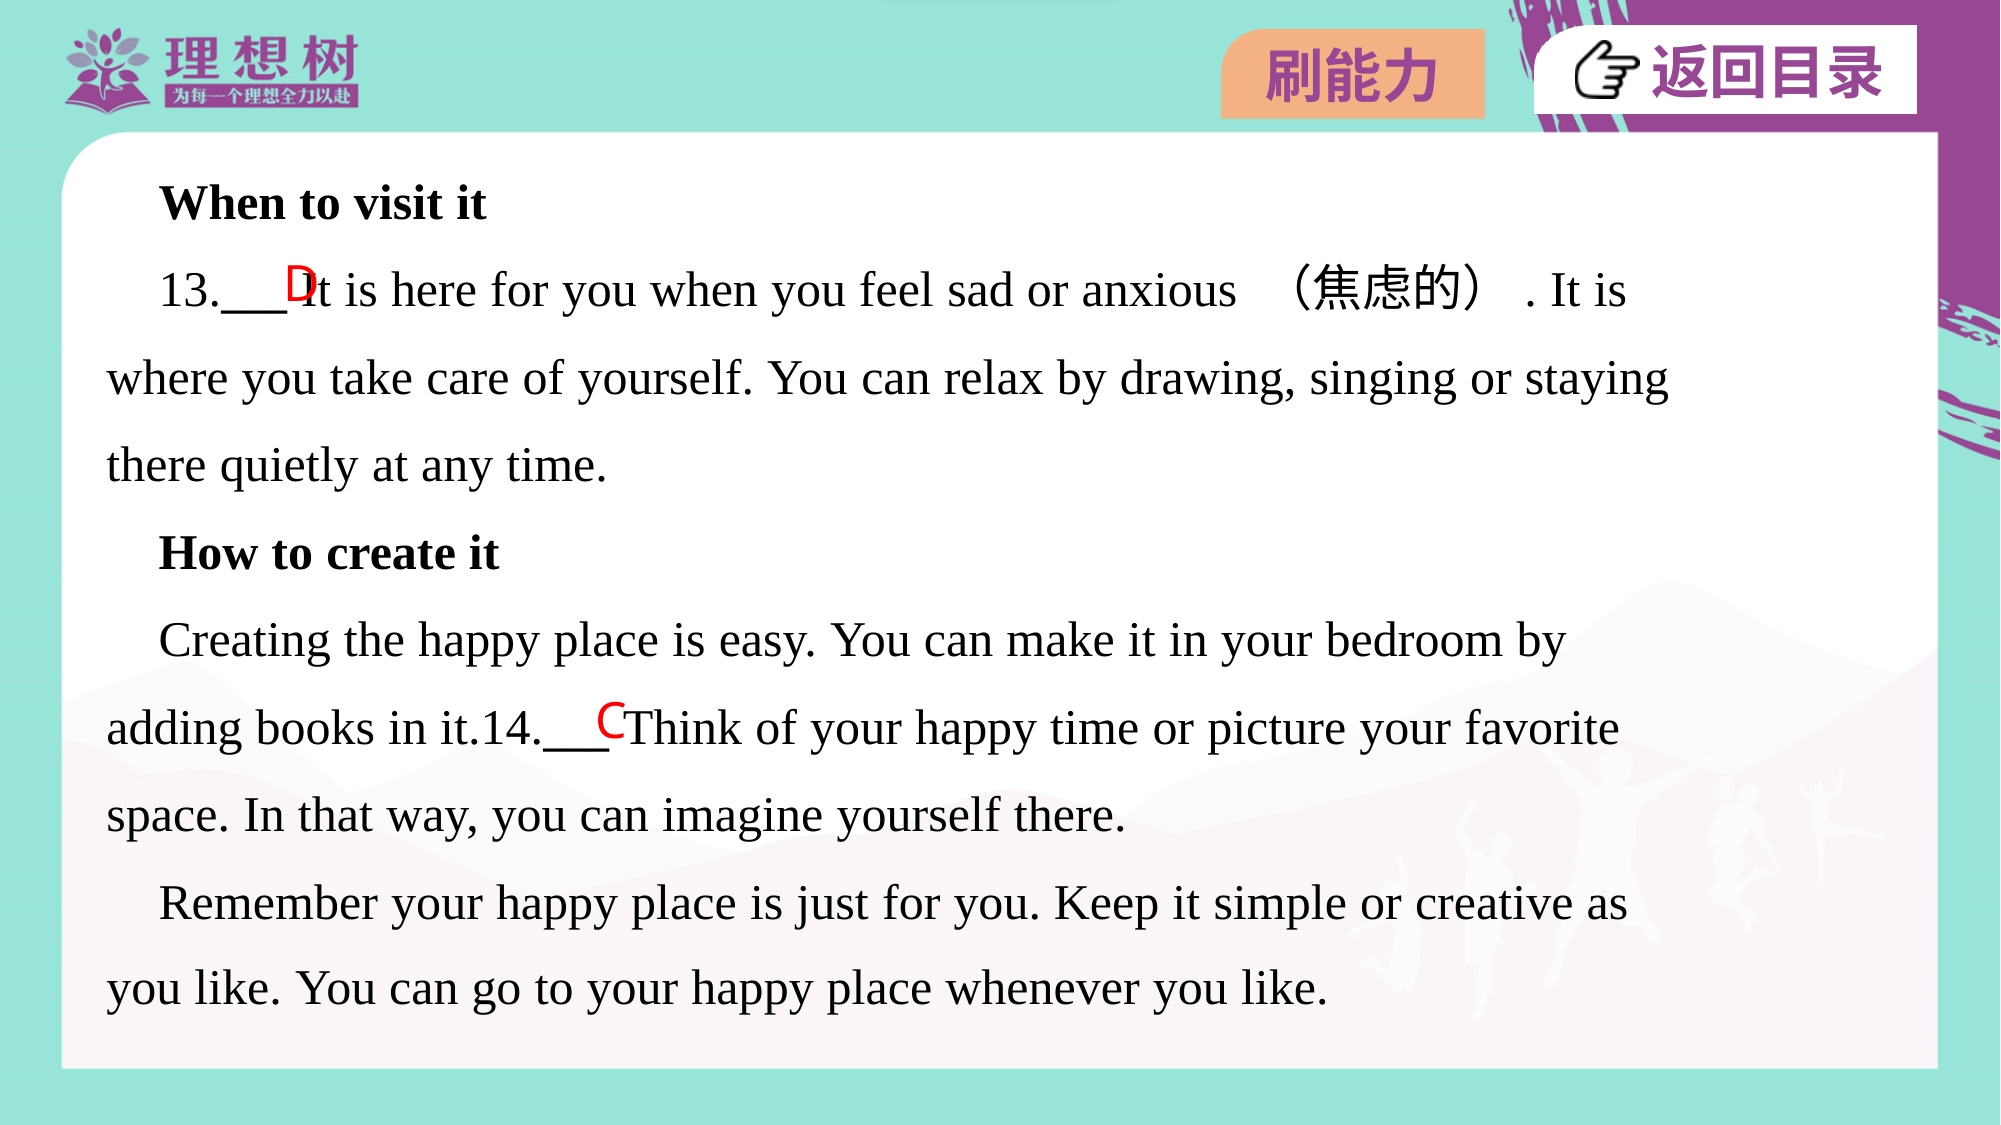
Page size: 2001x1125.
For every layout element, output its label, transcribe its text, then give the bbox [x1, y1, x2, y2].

text_box D [271, 223, 333, 302]
picture [0, 0, 2000, 1125]
text_box C [581, 660, 643, 739]
text_box When to visit it 13.___ It is here for you when you feel sad or anxious （焦虑的）. It is where you take care of yourself. You can relax by drawing, singing or staying there quietly at any time. How to create it Creating the happy place is easy. You can make it in your bedroom by adding books in it.14.___ Think of your happy time or picture your favorite space. In that way, you can imagine yourself there. Remember your happy place is just for you. Keep it simple or creative as you like. You can go to your happy place whenever you like. [106, 141, 1895, 1006]
